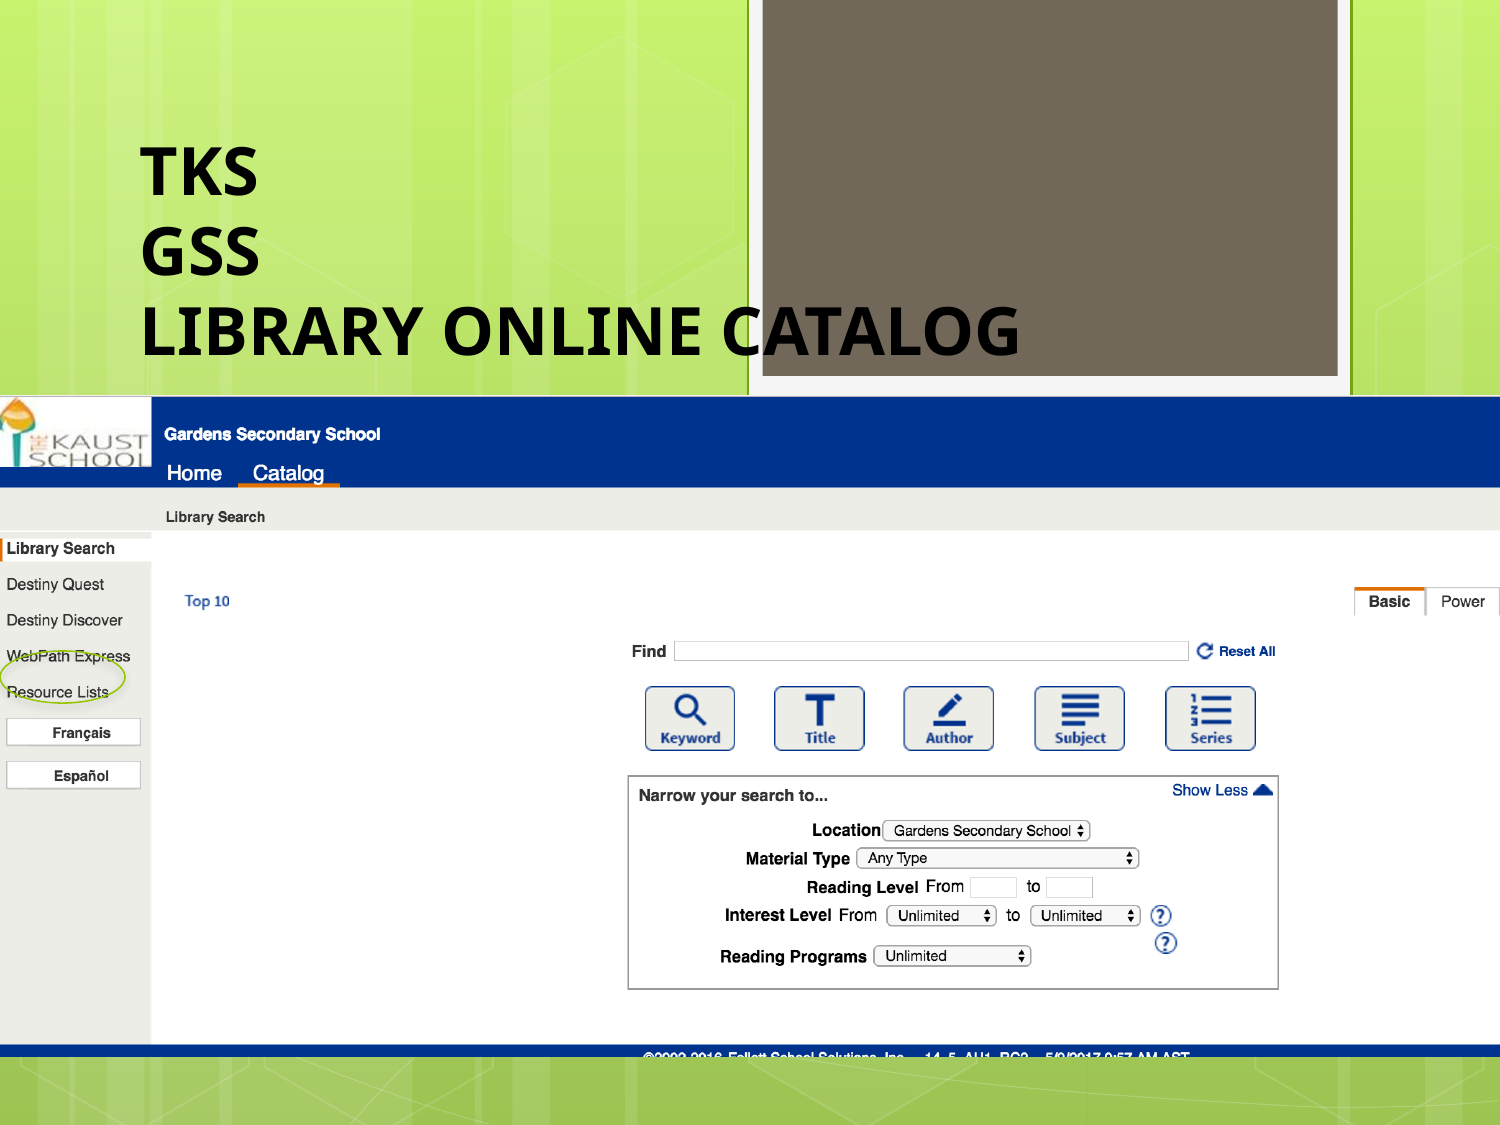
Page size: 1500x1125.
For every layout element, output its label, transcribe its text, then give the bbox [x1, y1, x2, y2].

text_box TKS GSS LIBRARY ONLINE CATALOG [124, 41, 1422, 377]
picture [0, 395, 1500, 1058]
